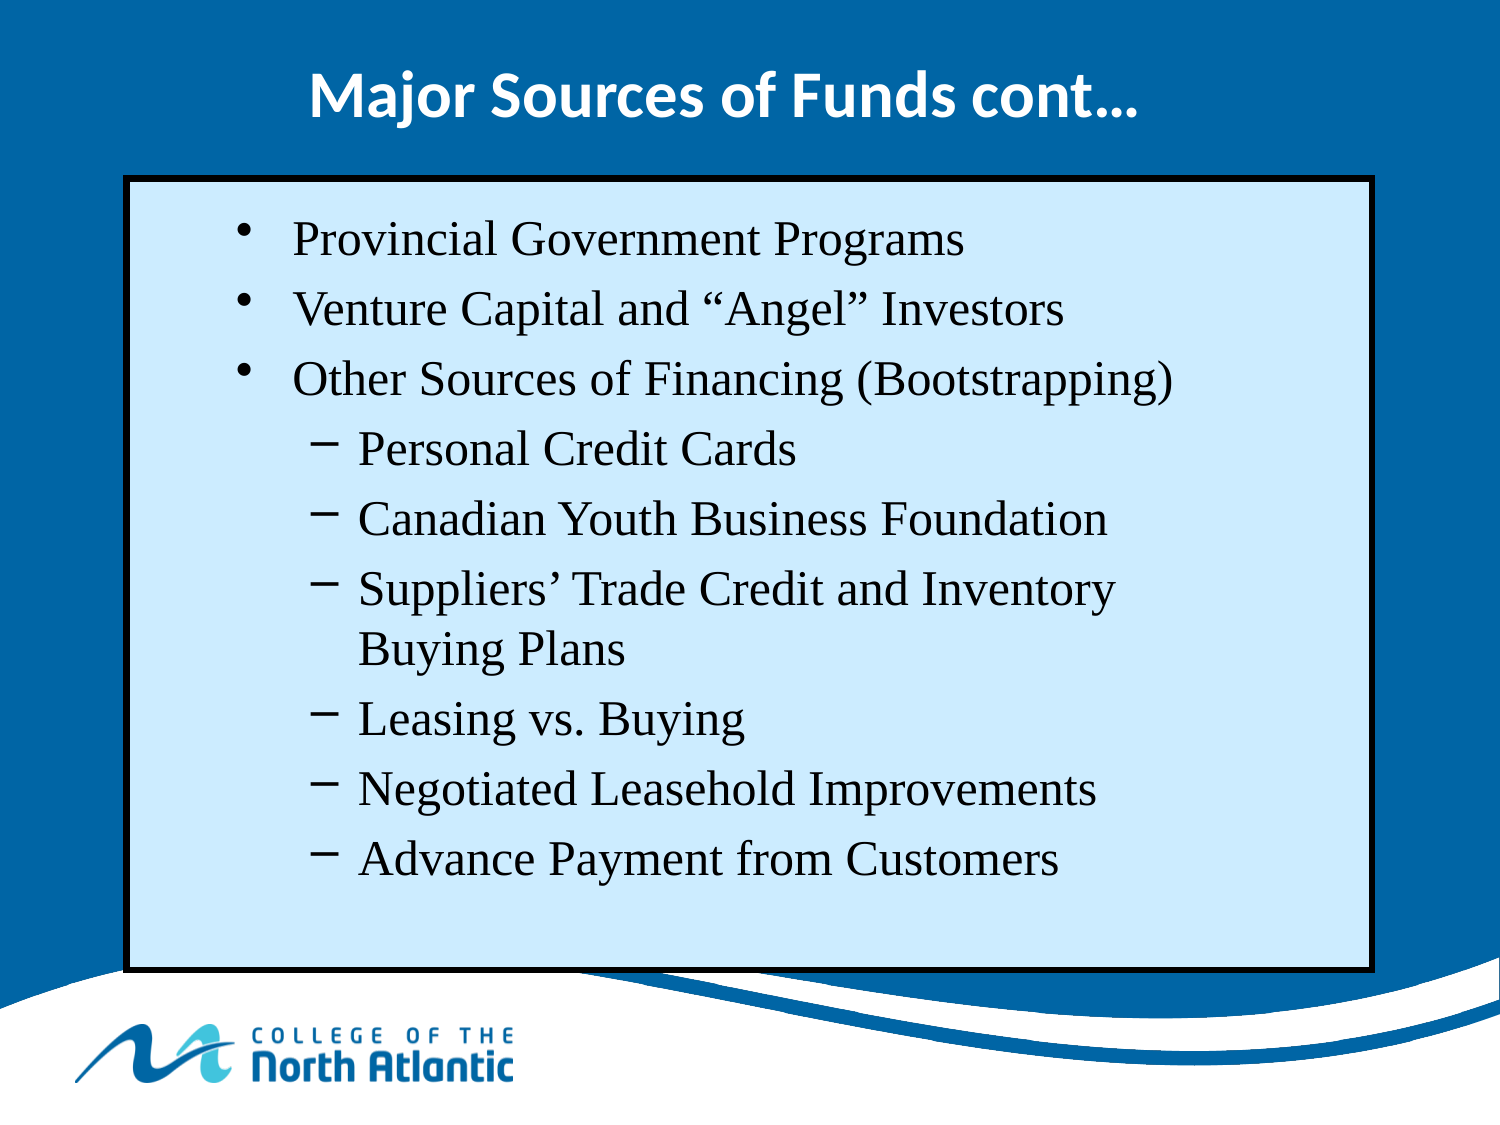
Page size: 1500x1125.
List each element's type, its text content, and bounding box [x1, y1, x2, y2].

text_box Major Sources of Funds cont… [107, 42, 1343, 160]
picture [0, 928, 1500, 1125]
text_box Provincial Government Programs Venture Capital and “Angel” Investors Other Sources of Financing (Bootstrapping) Personal Credit Cards Canadian Youth Business Foundation Suppliers’ Trade Credit and Inventory Buying Plans Leasing vs. Buying Negotiated Leasehold Improvements Advance Payment from Customers [220, 198, 1279, 889]
text_box [126, 178, 1373, 971]
